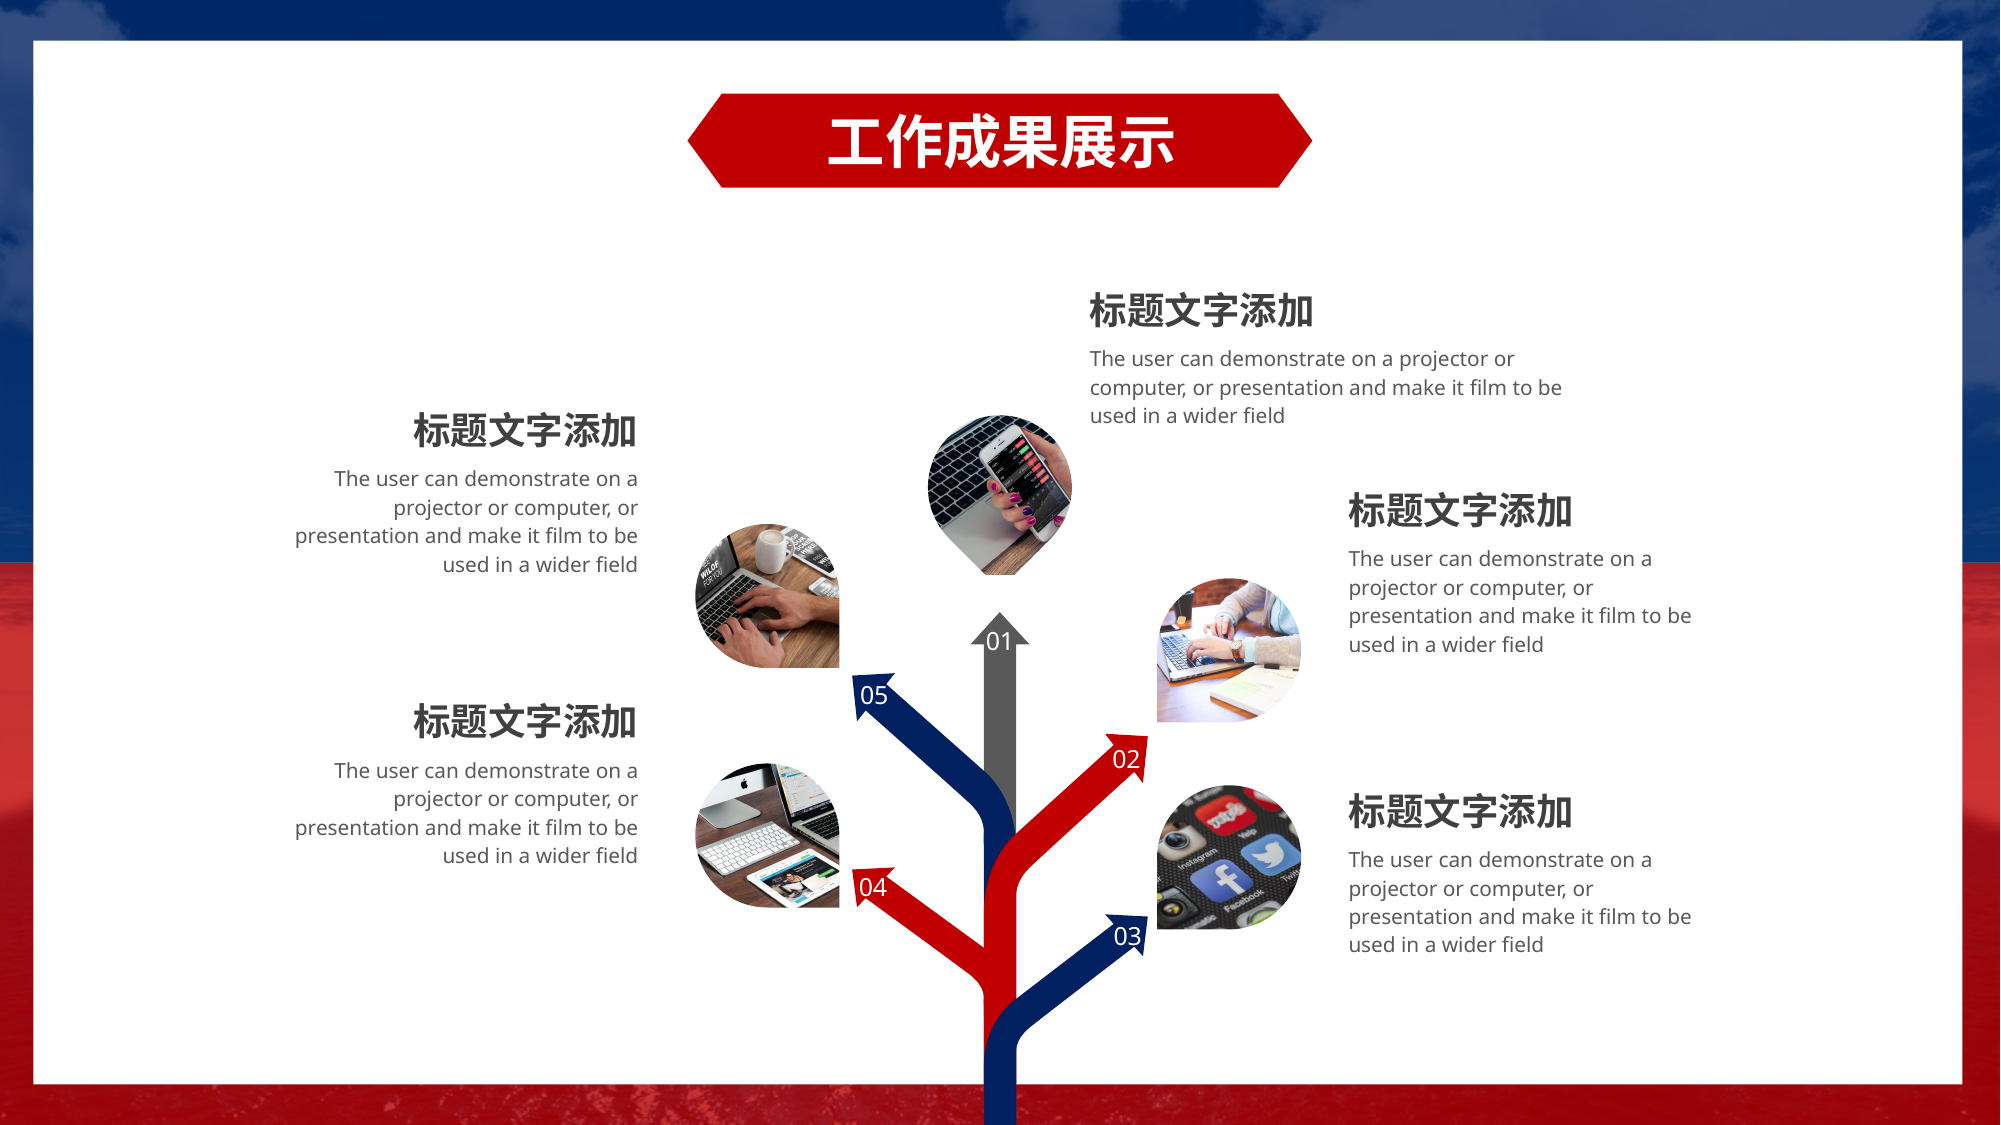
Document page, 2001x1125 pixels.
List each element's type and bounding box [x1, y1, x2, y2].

text_box [695, 400, 1302, 1125]
text_box [1333, 780, 1720, 967]
text_box [267, 399, 654, 586]
text_box [1333, 479, 1720, 666]
text_box [1075, 279, 1596, 437]
text_box [687, 93, 1313, 188]
text_box [267, 690, 654, 877]
